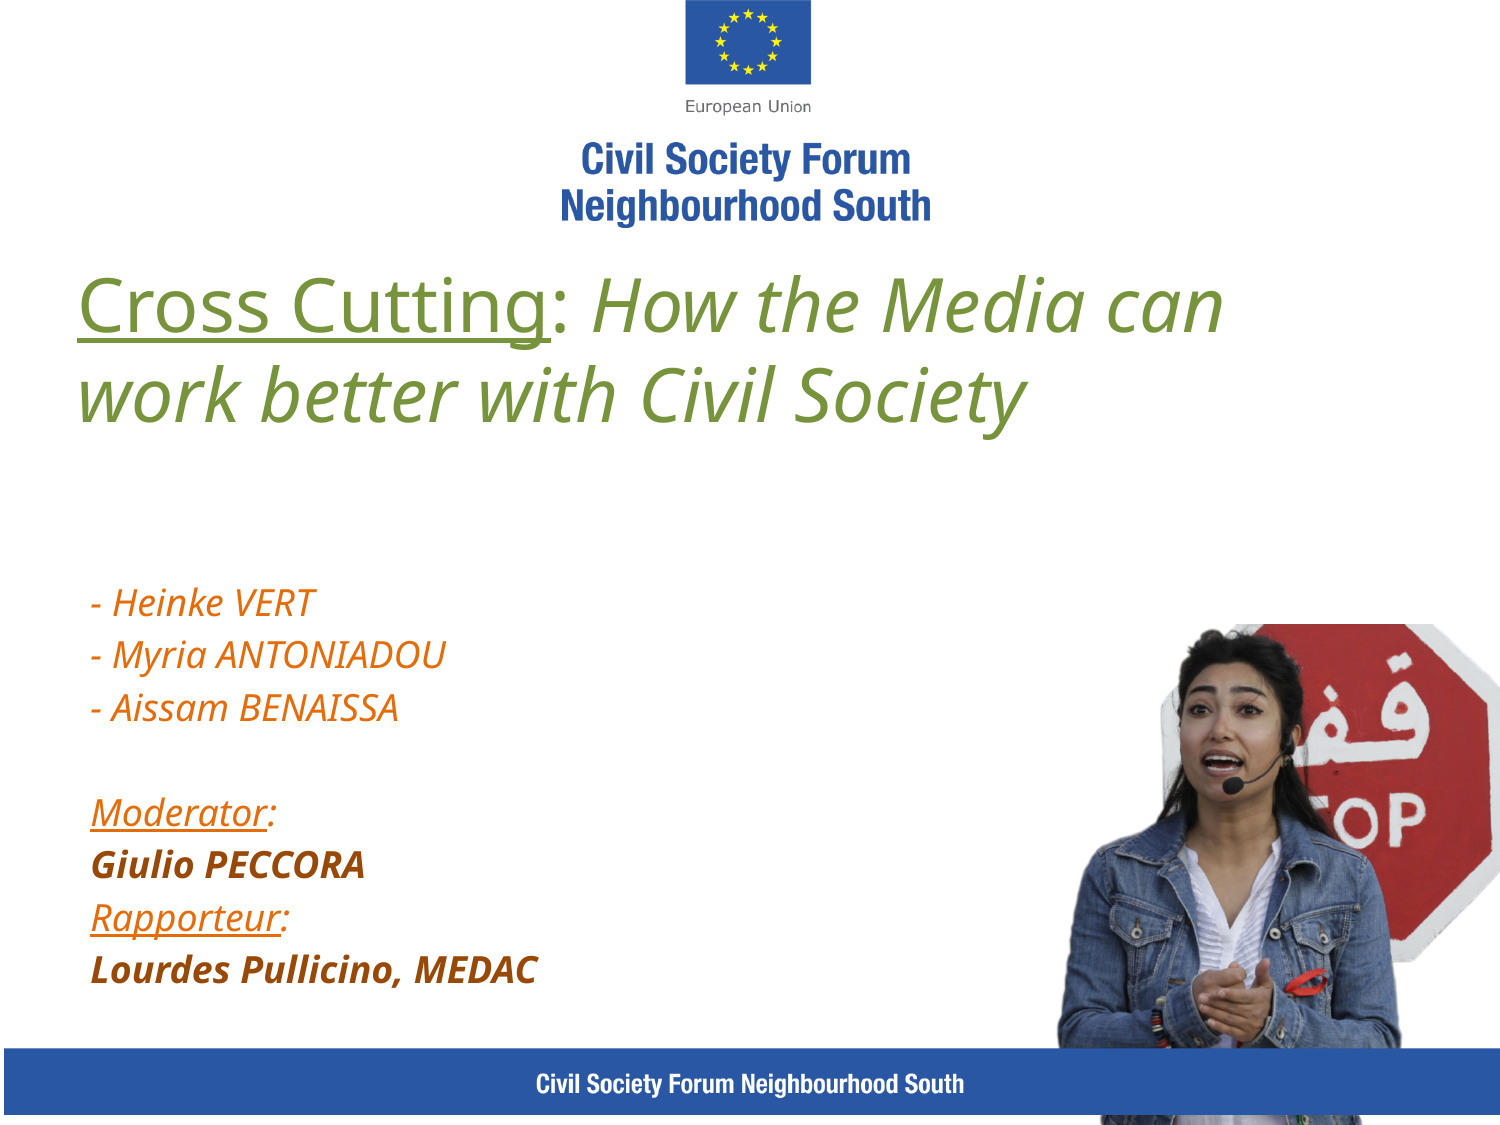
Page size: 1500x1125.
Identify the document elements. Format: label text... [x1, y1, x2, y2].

text_box - Heinke VERT - Myria ANTONIADOU - Aissam BENAISSA Moderator: Giulio PECCORA Rapporteur: Lourdes Pullicino, MEDAC [62, 466, 1450, 1047]
picture [562, 0, 930, 228]
text_box Cross Cutting: How the Media can work better with Civil Society [62, 249, 1350, 445]
picture [3, 624, 1500, 1125]
